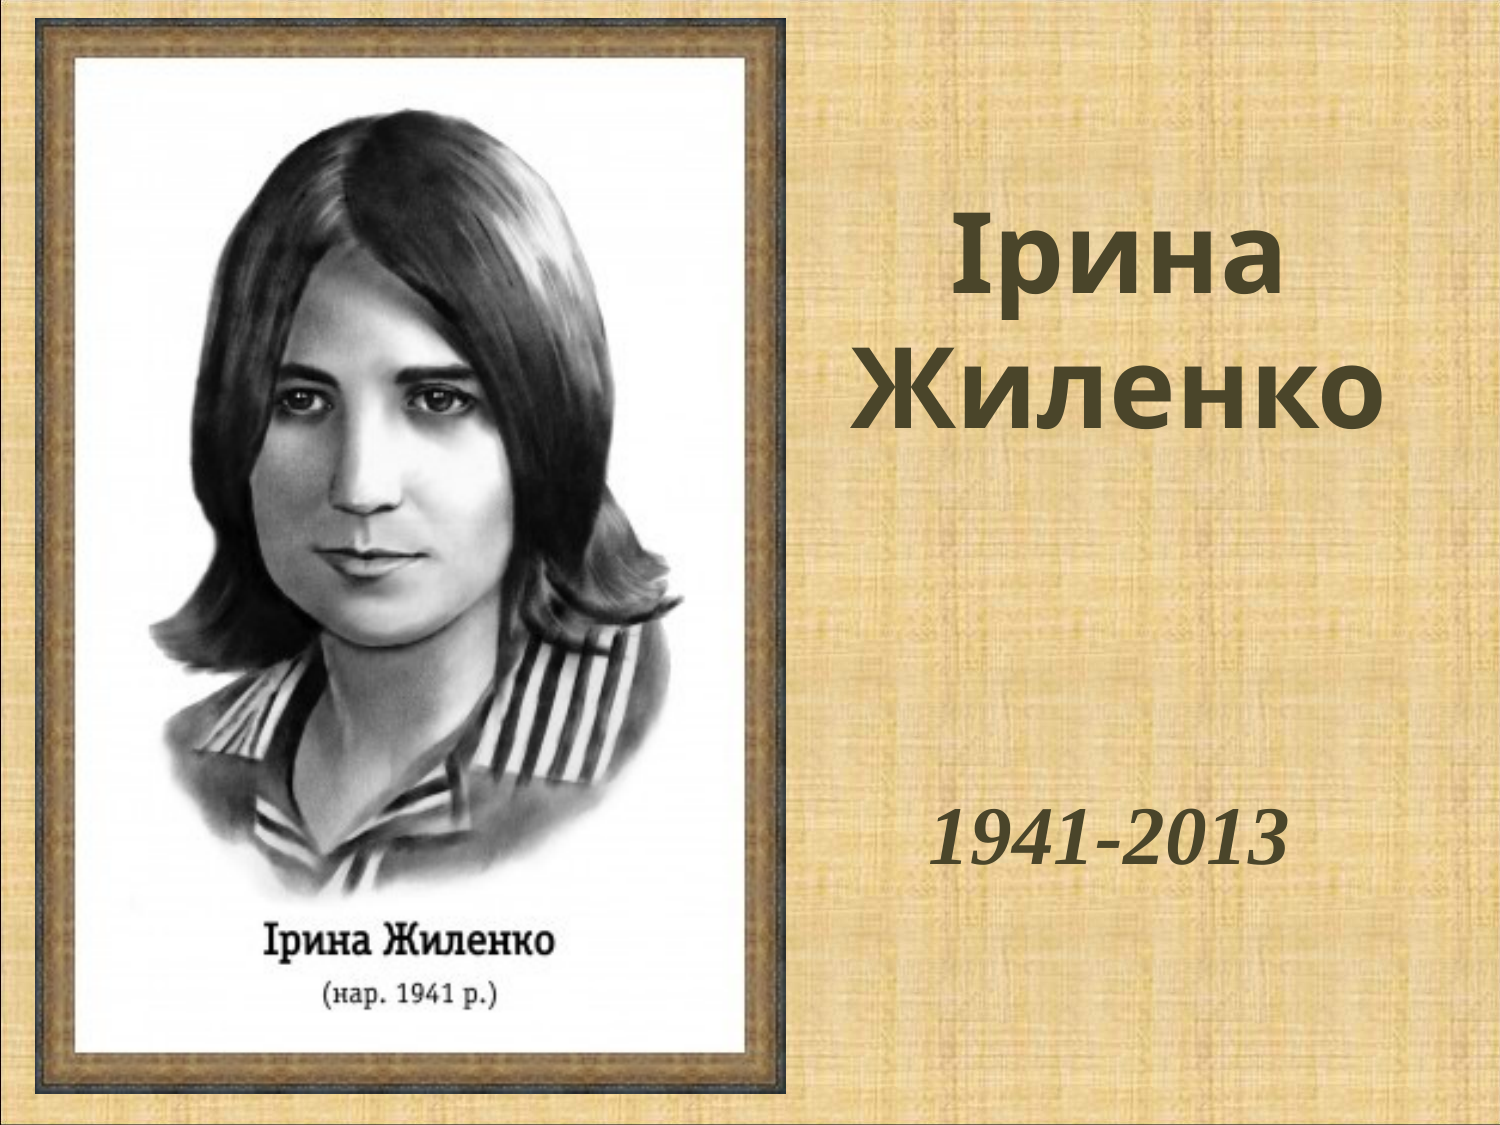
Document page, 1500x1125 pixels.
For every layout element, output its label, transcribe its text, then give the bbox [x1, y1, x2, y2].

picture [0, 0, 1500, 1125]
text_box 1941-2013 [913, 773, 1395, 889]
title Ірина Жиленко [791, 187, 1466, 446]
